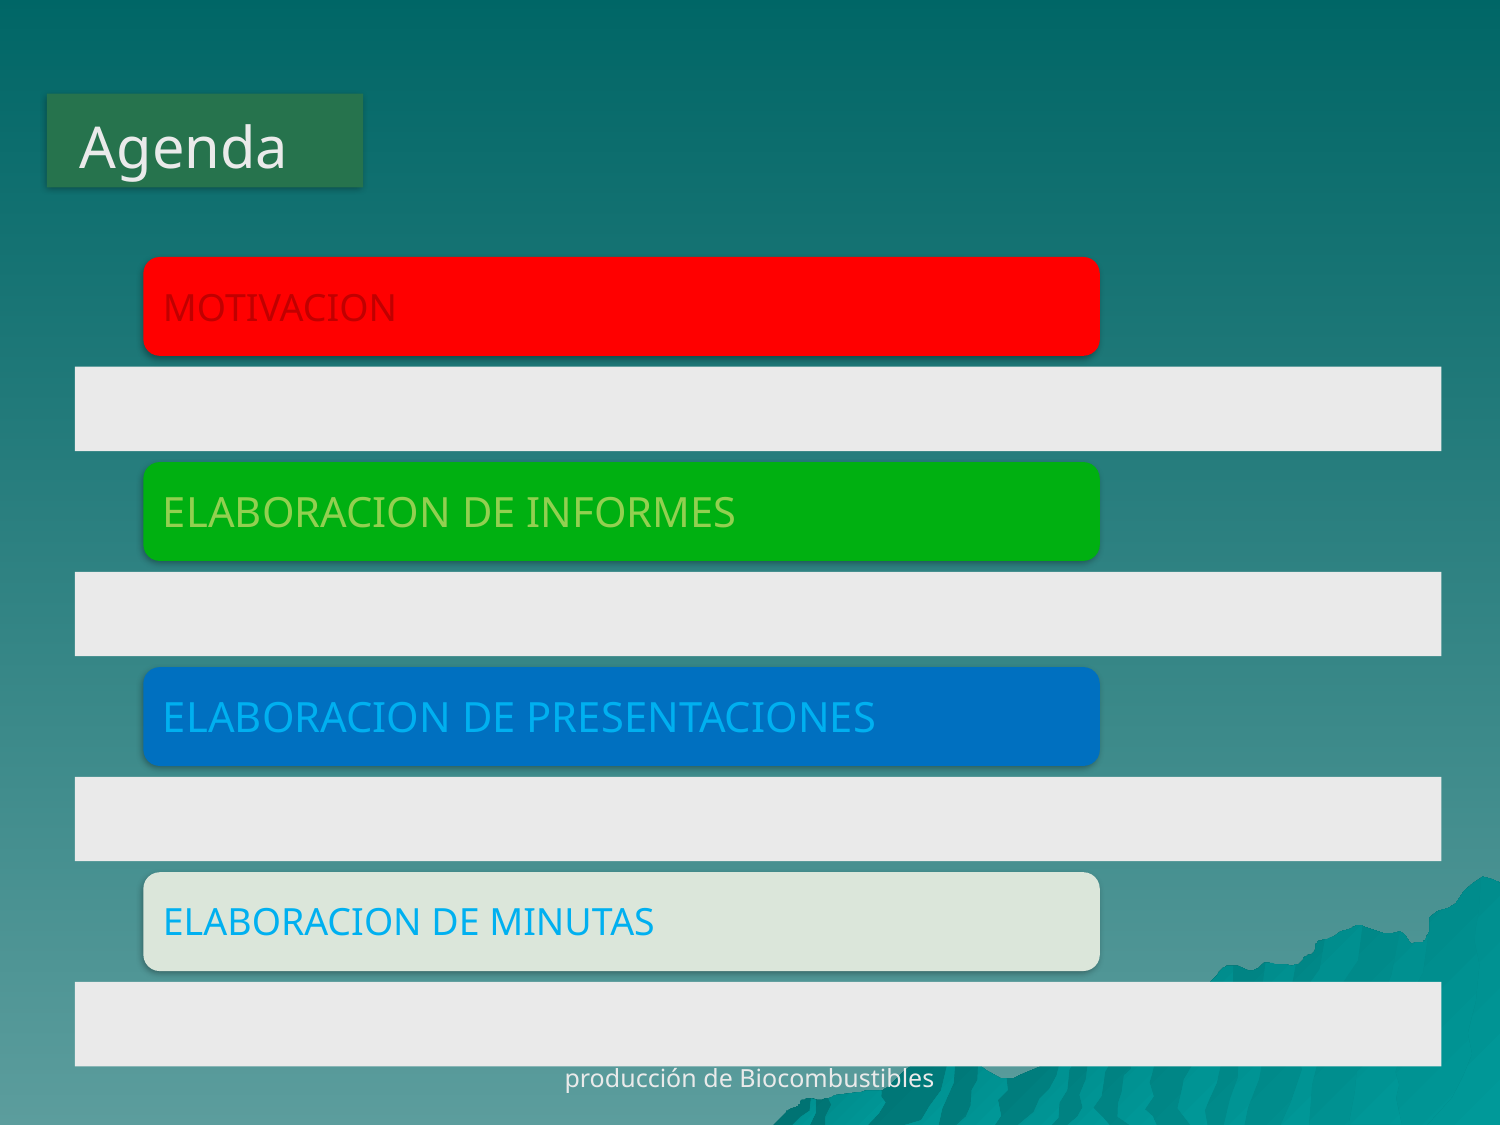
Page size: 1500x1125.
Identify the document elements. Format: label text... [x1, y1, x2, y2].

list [74, 245, 1442, 1067]
text_box Agenda [46, 93, 364, 188]
footer Diseño de procesos para la producción de Biocombustibles [512, 1074, 988, 1101]
